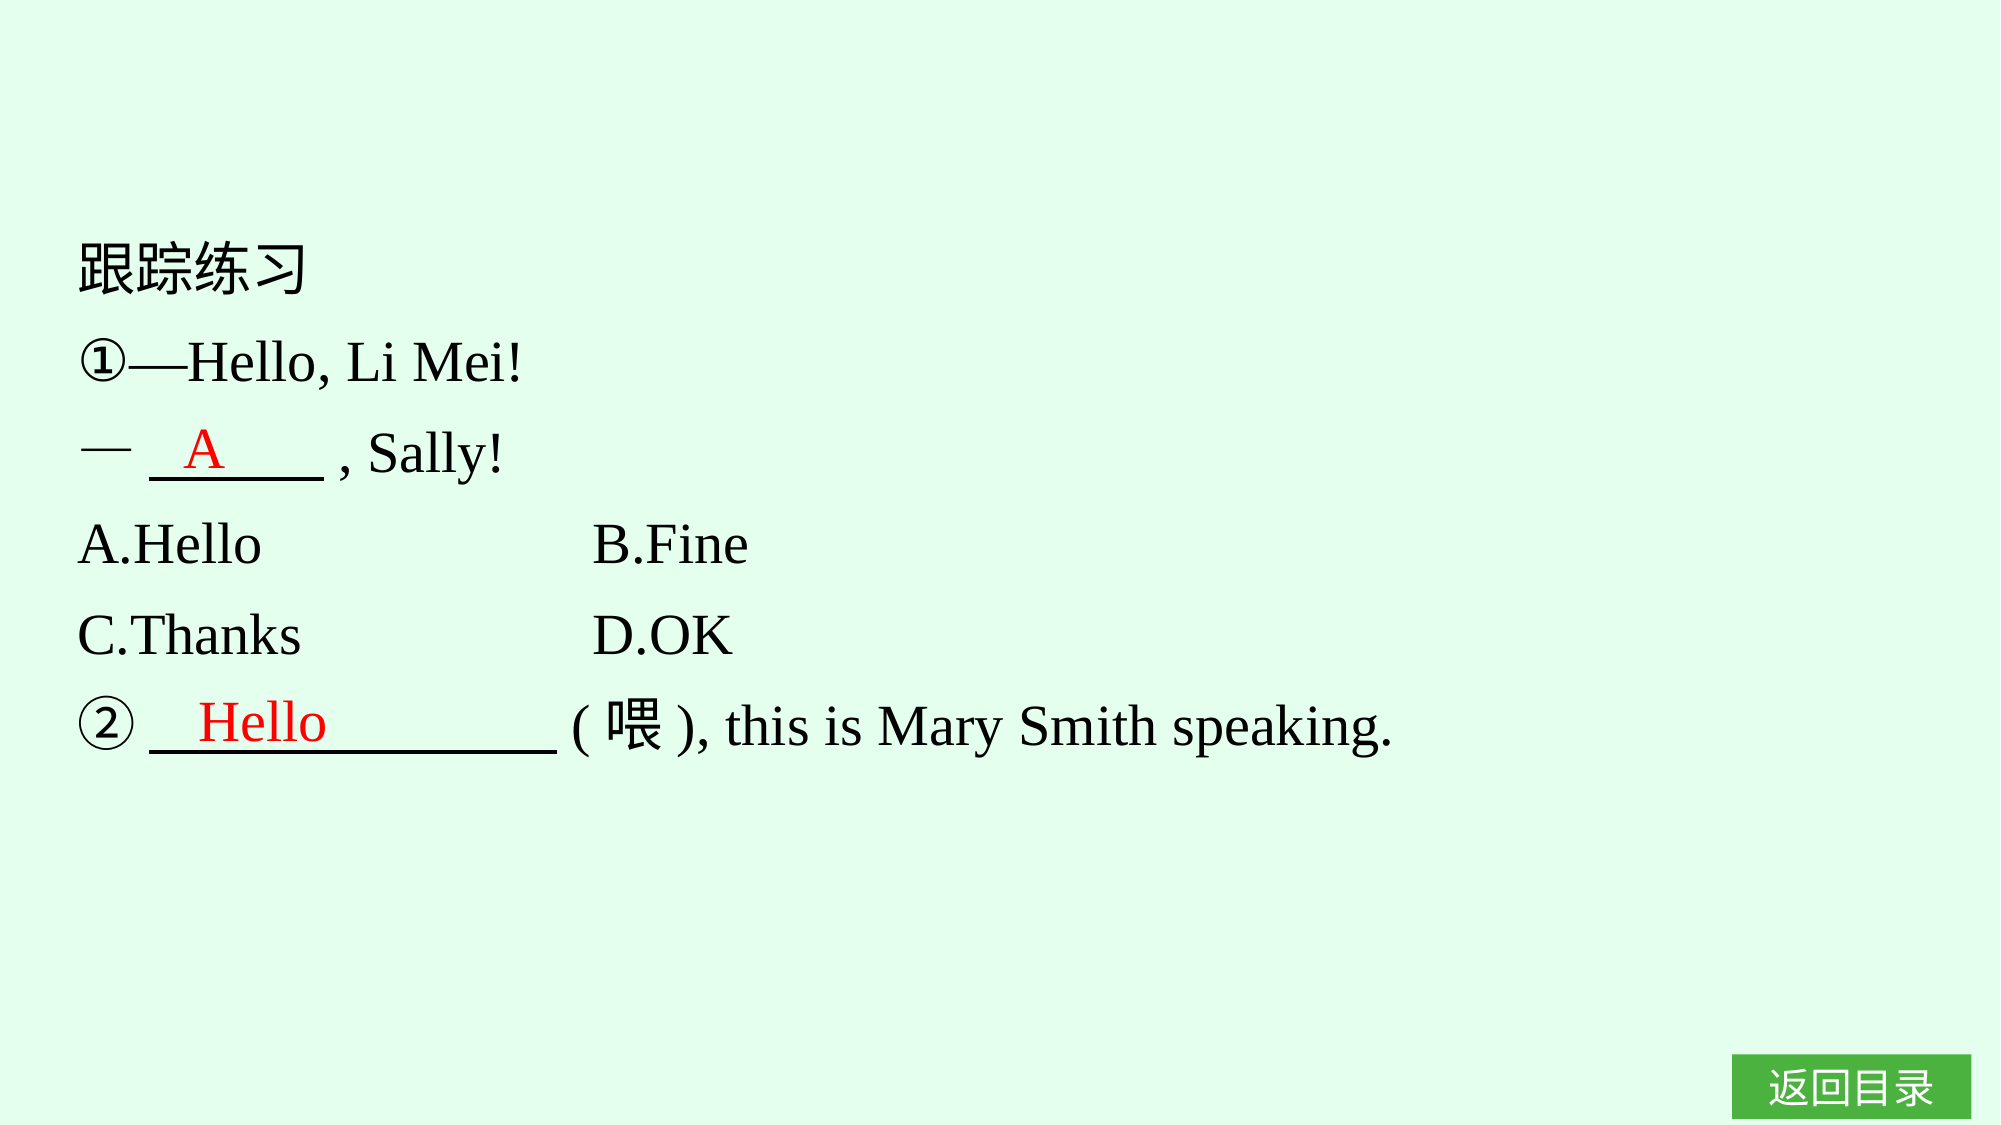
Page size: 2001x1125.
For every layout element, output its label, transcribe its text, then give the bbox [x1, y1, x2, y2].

text_box 跟踪练习 ①—Hello, Li Mei! — , Sally! A.Hello B.Fine C.Thanks D.OK ② (喂), this is Mary Smith speaking. [62, 204, 1938, 765]
text_box Hello [183, 661, 344, 761]
text_box A [168, 388, 241, 488]
